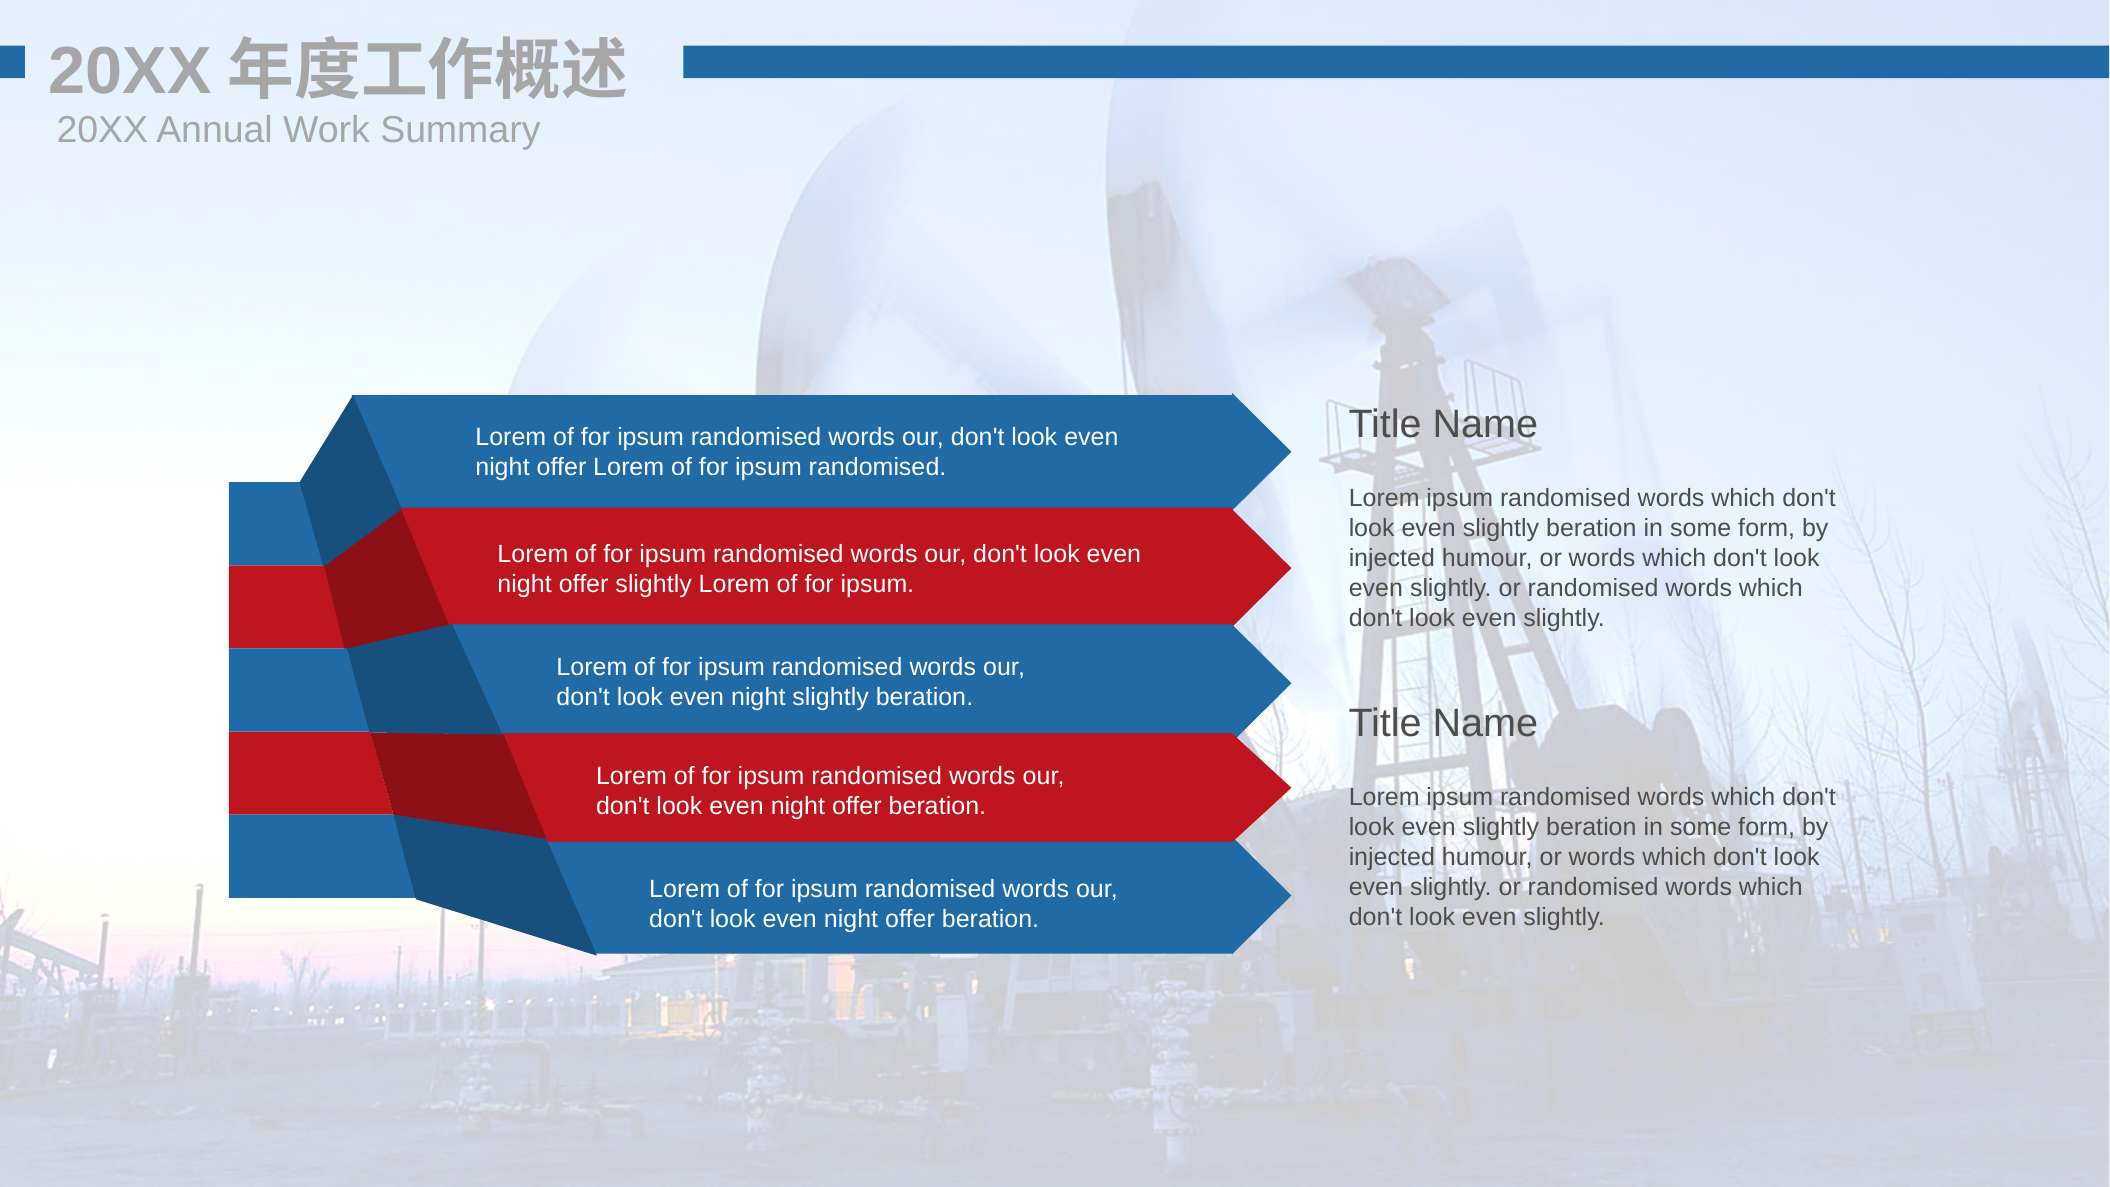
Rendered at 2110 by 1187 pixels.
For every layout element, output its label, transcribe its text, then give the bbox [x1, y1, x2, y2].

text_box [228, 482, 322, 566]
text_box [682, 45, 2110, 79]
text_box [548, 841, 1232, 954]
text_box [401, 508, 1233, 625]
text_box [370, 733, 547, 838]
text_box [0, 45, 26, 79]
text_box [1233, 510, 1292, 626]
text_box [1232, 840, 1292, 955]
text_box 20XX年度工作概述 [48, 26, 629, 107]
text_box [228, 566, 344, 648]
text_box Title Name [1348, 398, 1697, 452]
text_box [299, 395, 402, 567]
text_box [228, 814, 415, 898]
text_box 20XX Annual Work Summary [56, 104, 541, 150]
text_box Lorem of for ipsum randomised words our, don't look even night slightly beration. [556, 640, 1081, 721]
text_box [228, 732, 392, 814]
text_box Lorem ipsum randomised words which don't look even slightly beration in some form, by injected humour, or words which don't look even slightly. or randomised words which don't look even slightly. [1348, 761, 1846, 949]
text_box [453, 625, 1232, 734]
text_box [354, 395, 1233, 508]
text_box Lorem of for ipsum randomised words our, don't look even night offer slightly Lorem of for ipsum. [497, 531, 1174, 605]
text_box [1232, 393, 1292, 510]
text_box Lorem of for ipsum randomised words our, don't look even night offer beration. [596, 749, 1121, 830]
text_box Lorem ipsum randomised words which don't look even slightly beration in some form, by injected humour, or words which don't look even slightly. or randomised words which don't look even slightly. [1348, 463, 1846, 651]
text_box Lorem of for ipsum randomised words our, don't look even night offer beration. [649, 862, 1121, 943]
text_box [324, 511, 448, 648]
text_box [1232, 733, 1292, 843]
text_box [1232, 625, 1292, 737]
text_box Title Name [1348, 696, 1697, 750]
text_box [346, 623, 503, 735]
text_box [228, 648, 369, 732]
text_box [393, 814, 598, 956]
text_box Lorem of for ipsum randomised words our, don't look even night offer Lorem of for ipsum randomised. [475, 414, 1152, 487]
text_box [504, 734, 1232, 841]
